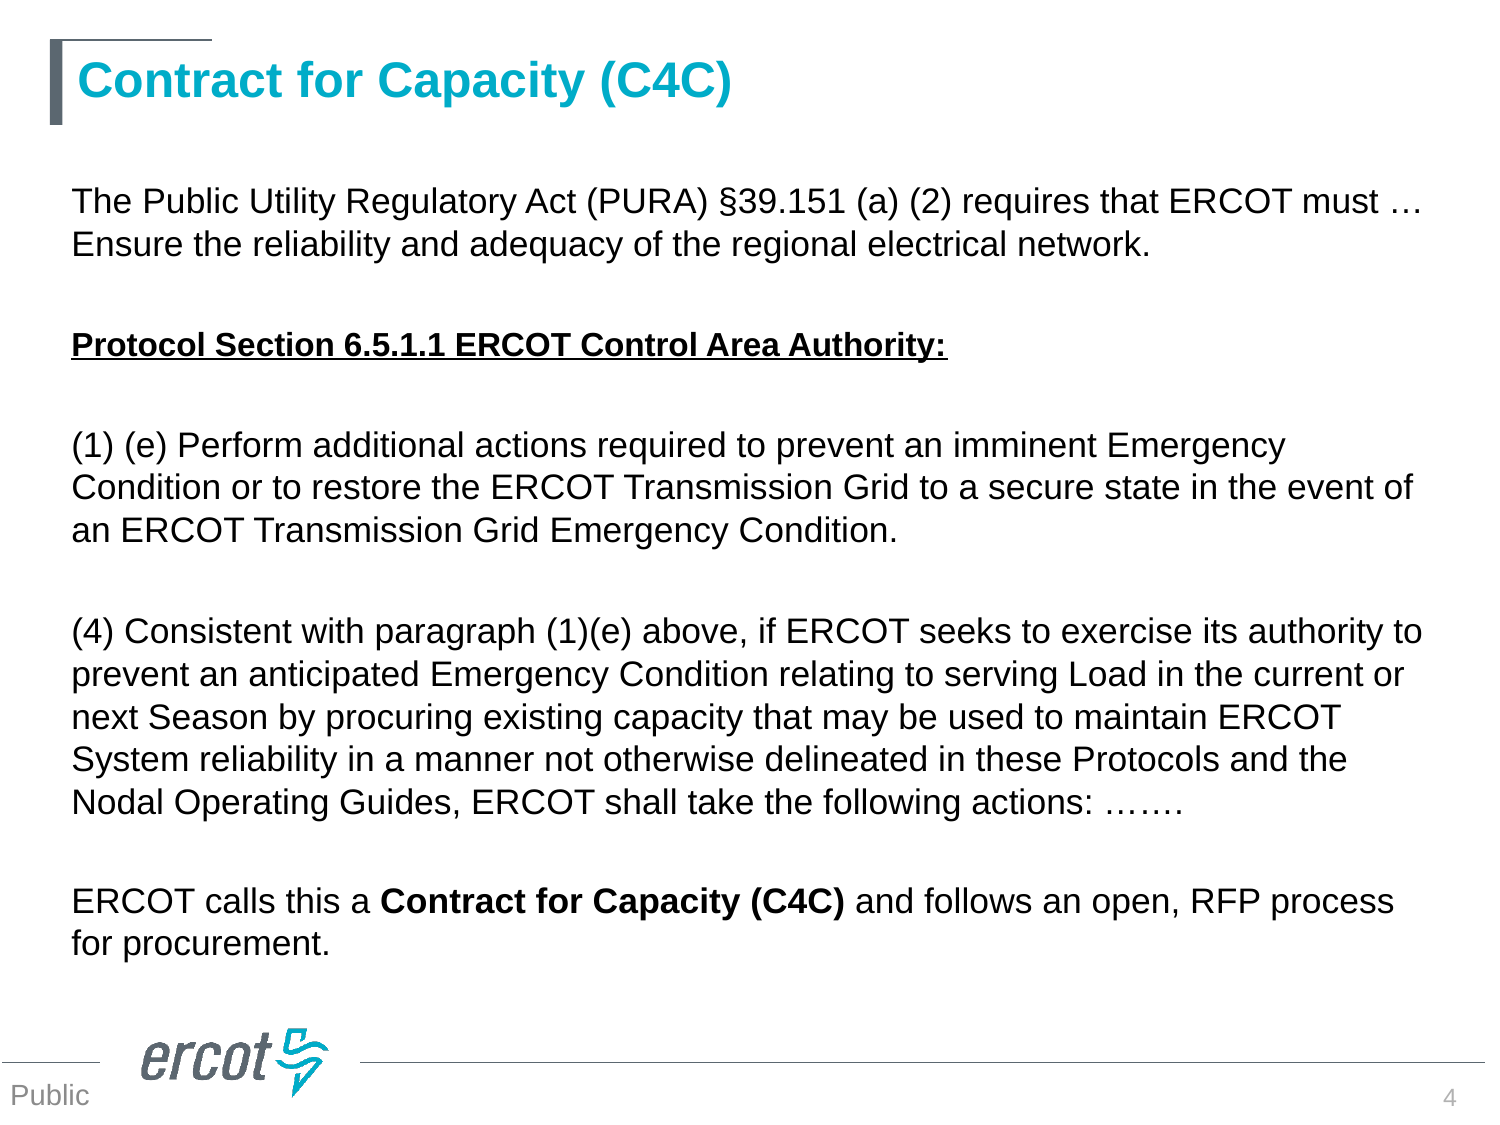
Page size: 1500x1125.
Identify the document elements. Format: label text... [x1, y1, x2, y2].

slide_number 4 [1412, 1085, 1488, 1109]
picture [137, 1031, 332, 1100]
title Contract for Capacity (C4C) [62, 39, 1450, 126]
list The Public Utility Regulatory Act (PURA) §39.151 (a) (2) requires that ERCOT must …Ensure the reliability and adequacy of the regional electrical network. Protocol Section 6.5.1.1 ERCOT Control Area Authority: (1) (e) Perform additional actions required to prevent an imminent Emergency Condition or to restore the ERCOT Transmission Grid to a secure state in the event of an ERCOT Transmission Grid Emergency Condition. (4) Consistent with paragraph (1)(e) above, if ERCOT seeks to exercise its authority to prevent an anticipated Emergency Condition relating to serving Load in the current or next Season by procuring existing capacity that may be used to maintain ERCOT System reliability in a manner not otherwise delineated in these Protocols and the Nodal Operating Guides, ERCOT shall take the following actions: ……. ERCOT calls this a Contract for Capacity (C4C) and follows an open, RFP process for procurement. [56, 171, 1457, 1031]
